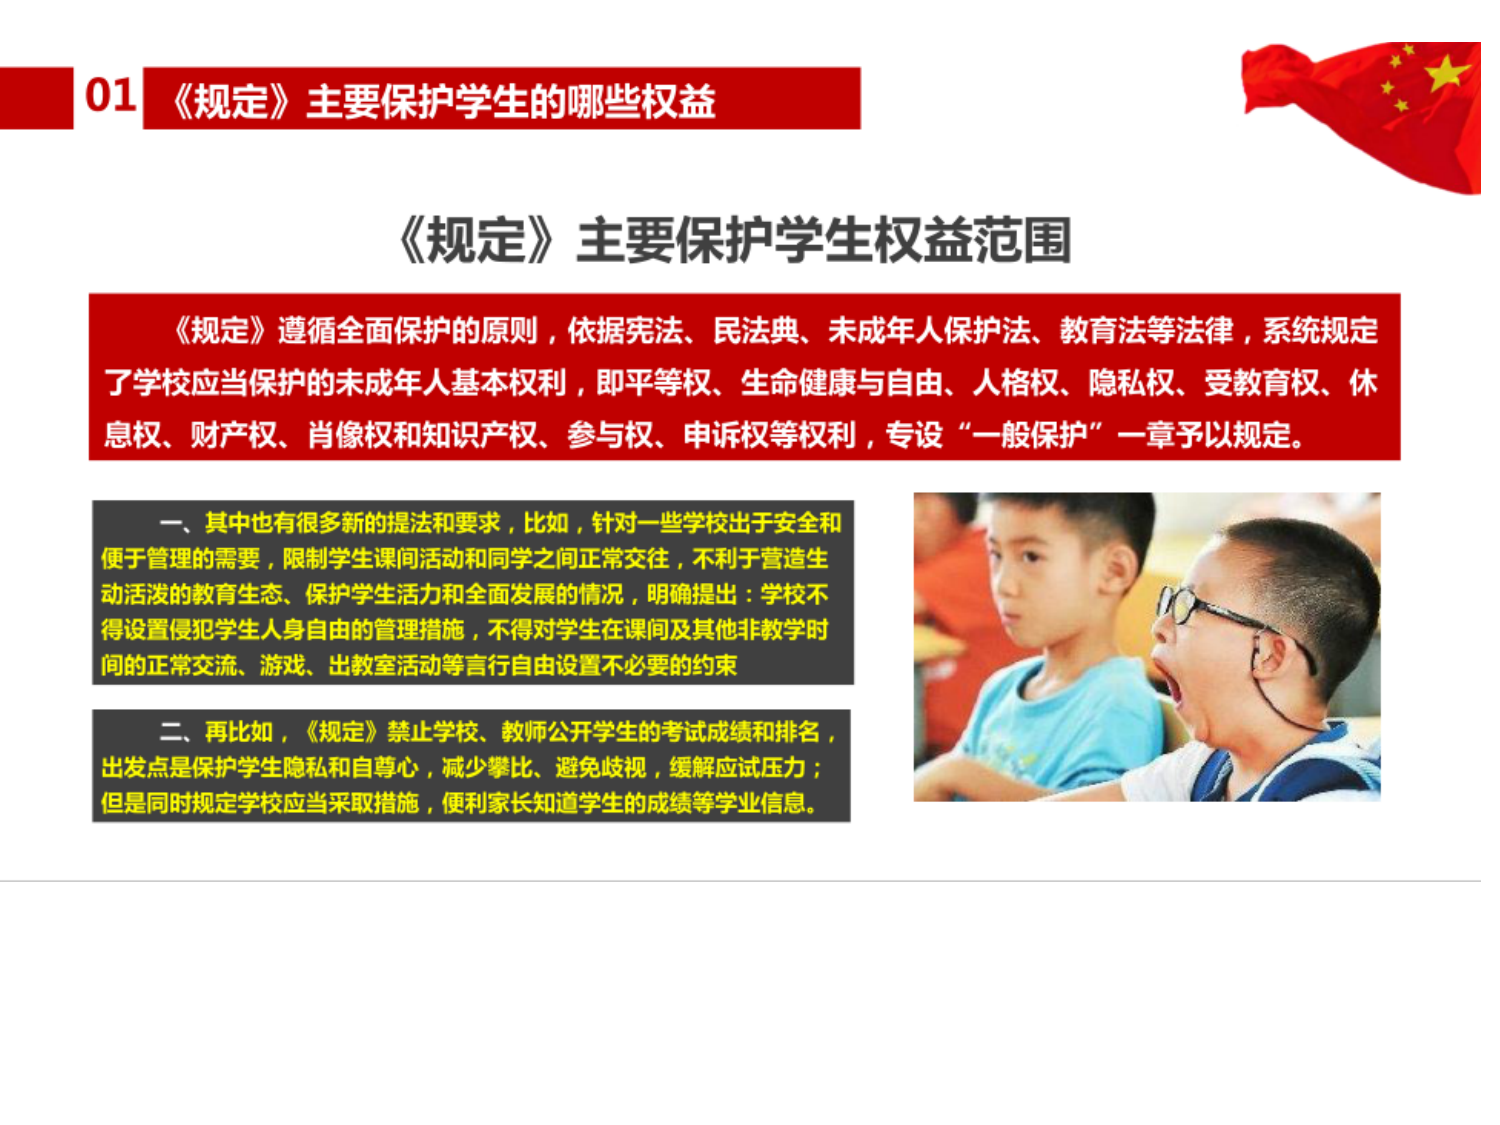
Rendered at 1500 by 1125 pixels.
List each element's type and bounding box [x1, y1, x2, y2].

list [0, 42, 1481, 882]
